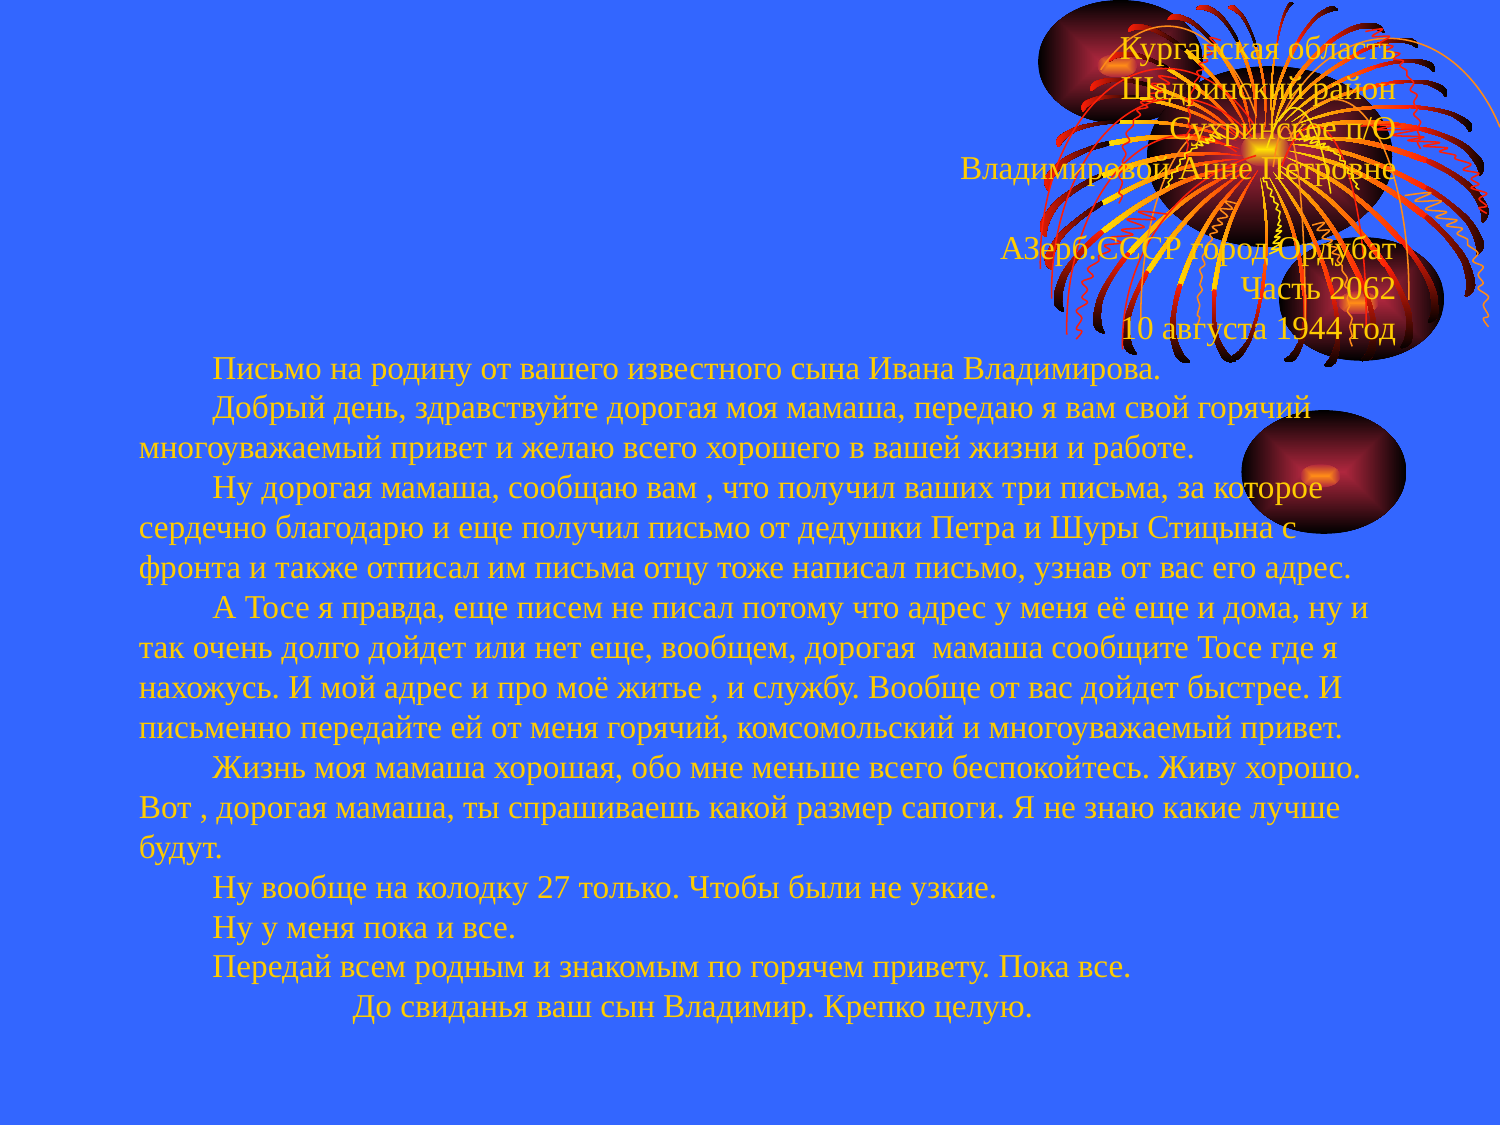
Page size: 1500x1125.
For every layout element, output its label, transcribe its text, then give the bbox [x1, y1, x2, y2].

text_box Курганская область Шадринский район Сухринское п/О Владимировой Анне Петровне АЗерб.СССР город Ордубат Часть 2062 10 августа 1944 год Письмо на родину от вашего известного сына Ивана Владимирова. Добрый день, здравствуйте дорогая моя мамаша, передаю я вам свой горячий многоуважаемый привет и желаю всего хорошего в вашей жизни и работе. Ну дорогая мамаша, сообщаю вам , что получил ваших три письма, за которое сердечно благодарю и еще получил письмо от дедушки Петра и Шуры Стицына с фронта и также отписал им письма отцу тоже написал письмо, узнав от вас его адрес. А Тосе я правда, еще писем не писал потому что адрес у меня её еще и дома, ну и так очень долго дойдет или нет еще, вообщем, дорогая мамаша сообщите Тосе где я нахожусь. И мой адрес и про моё житье , и службу. Вообще от вас дойдет быстрее. И письменно передайте ей от меня горячий, комсомольский и многоуважаемый привет. Жизнь моя мамаша хорошая, обо мне меньше всего беспокойтесь. Живу хорошо. Вот , дорогая мамаша, ты спрашиваешь какой размер сапоги. Я не знаю какие лучше будут. Ну вообще на колодку 27 только. Чтобы были не узкие. Ну у меня пока и все. Передай всем родным и знакомым по горячем привету. Пока все. До свиданья ваш сын Владимир. Крепко целую. [123, 19, 1412, 1072]
